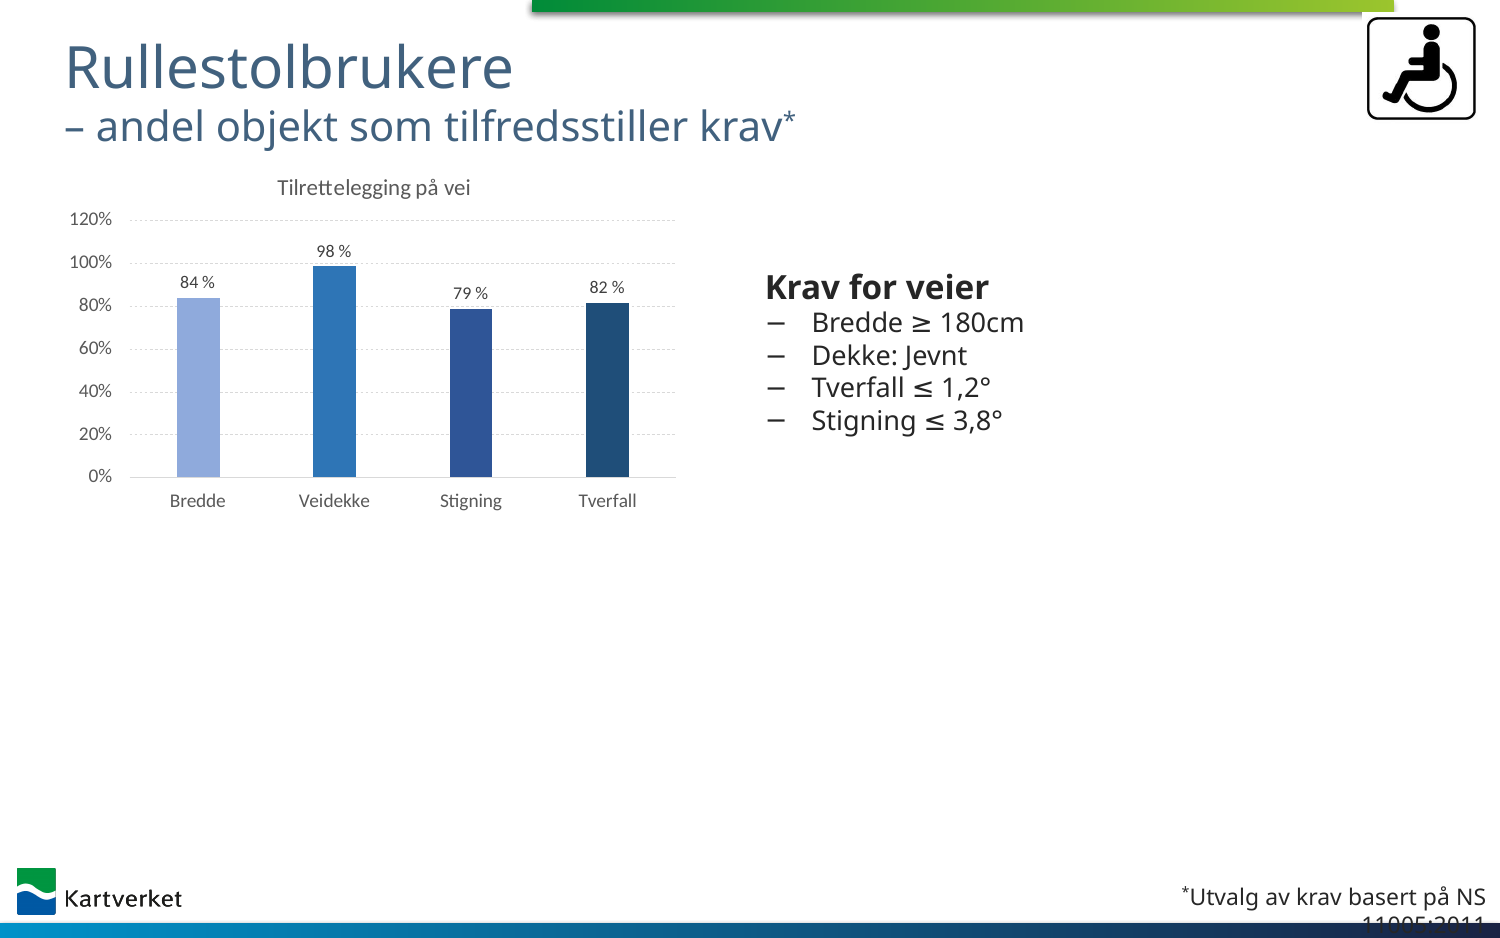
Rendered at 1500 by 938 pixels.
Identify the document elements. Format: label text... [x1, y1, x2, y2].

text_box Rullestolbrukere – andel objekt som tilfredsstiller krav* [49, 25, 1431, 158]
picture [62, 166, 687, 519]
picture [1362, 12, 1481, 126]
text_box *Utvalg av krav basert på NS 11005:2011 [1068, 873, 1500, 938]
text_box Krav for veier Bredde ≥ 180cm Dekke: Jevnt Tverfall ≤ 1,2° Stigning ≤ 3,8° [750, 258, 1234, 444]
